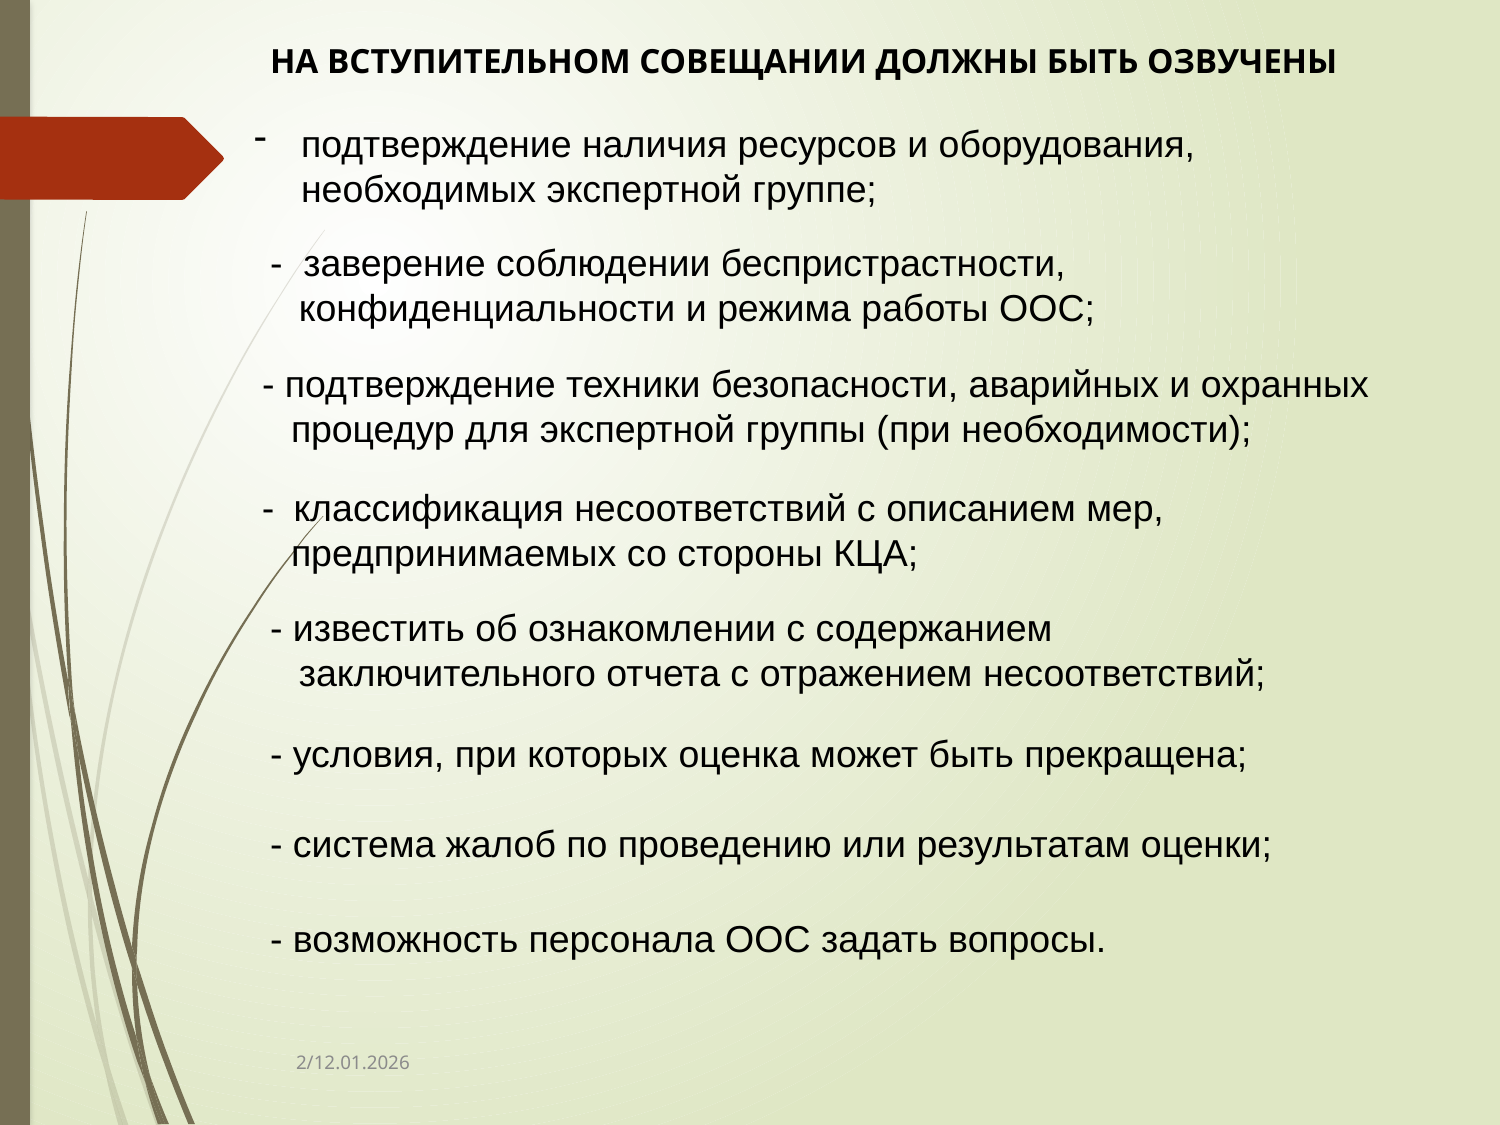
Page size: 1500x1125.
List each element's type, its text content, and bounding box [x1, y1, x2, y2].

text_box подтверждение наличия ресурсов и оборудования, необходимых экспертной группе; [239, 112, 1425, 217]
text_box - заверение соблюдении беспристрастности, конфиденциальности и режима работы ООС; [255, 231, 1425, 337]
text_box НА ВСТУПИТЕЛЬНОМ СОВЕЩАНИИ ДОЛЖНЫ БЫТЬ ОЗВУЧЕНЫ [255, 32, 1440, 128]
text_box - подтверждение техники безопасности, аварийных и охранных процедур для экспертной группы (при необходимости); [247, 352, 1417, 458]
footer 2/12.01.2026 [281, 1032, 1219, 1093]
text_box - классификация несоответствий с описанием мер, предпринимаемых со стороны КЦА; [247, 476, 1432, 582]
text_box - система жалоб по проведению или результатам оценки; [255, 812, 1428, 873]
text_box - возможность персонала ООС задать вопросы. [255, 907, 1334, 968]
text_box - условия, при которых оценка может быть прекращена; [255, 723, 1425, 783]
text_box - известить об ознакомлении с содержанием заключительного отчета с отражением несоответствий; [255, 596, 1353, 702]
